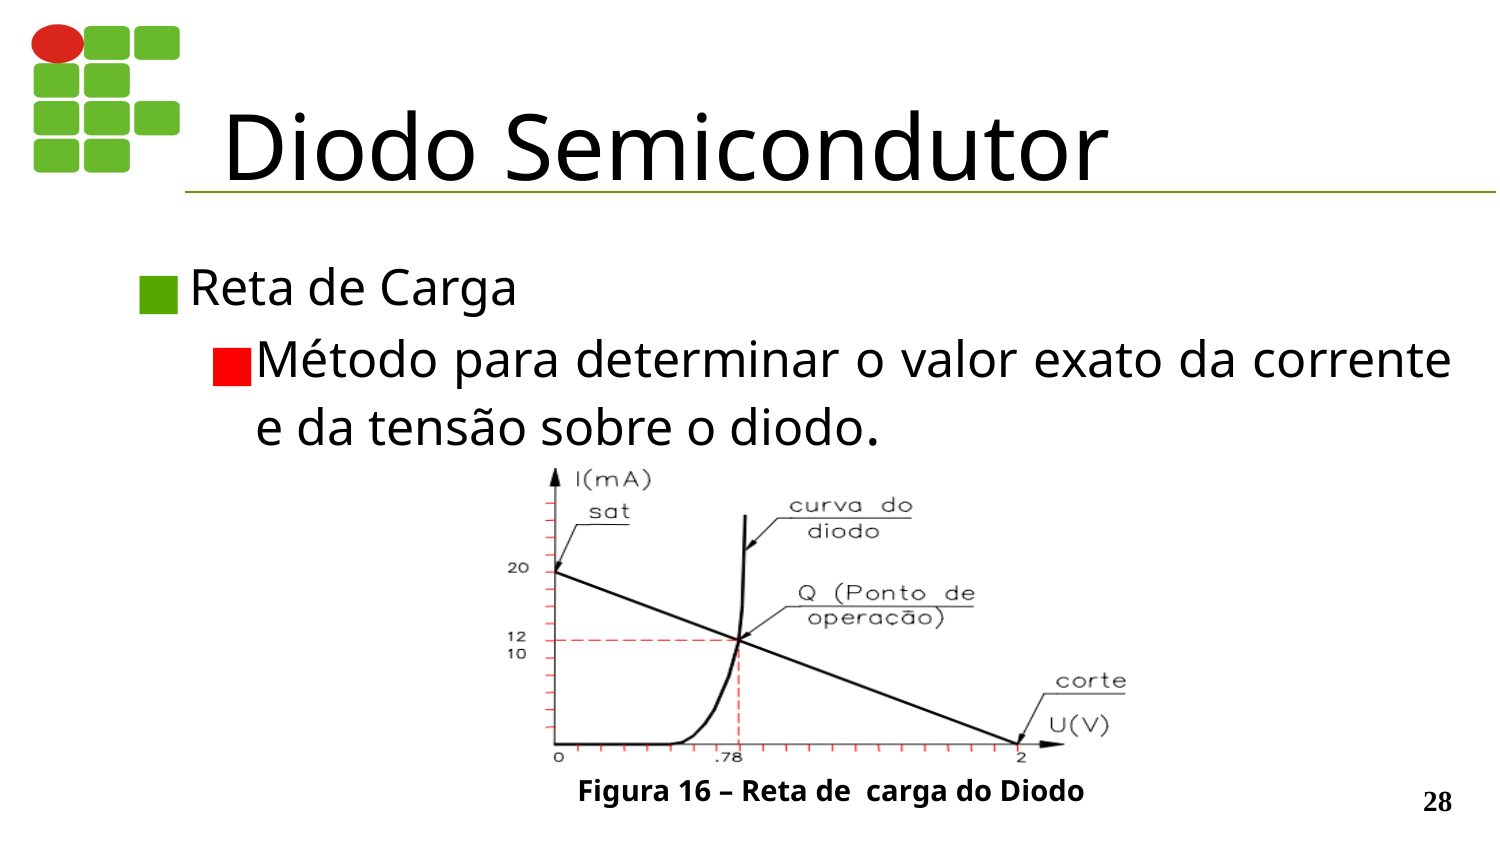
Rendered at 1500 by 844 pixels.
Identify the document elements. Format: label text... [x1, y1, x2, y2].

title Diodo Semicondutor [206, 26, 1468, 207]
picture [29, 23, 182, 174]
picture [484, 459, 1162, 774]
list Reta de Carga Método para determinar o valor exato da corrente e da tensão sobre o diodo. Figura 16 – Reta de carga do Diodo [118, 248, 1469, 774]
text_box ‹#› [1155, 774, 1468, 825]
